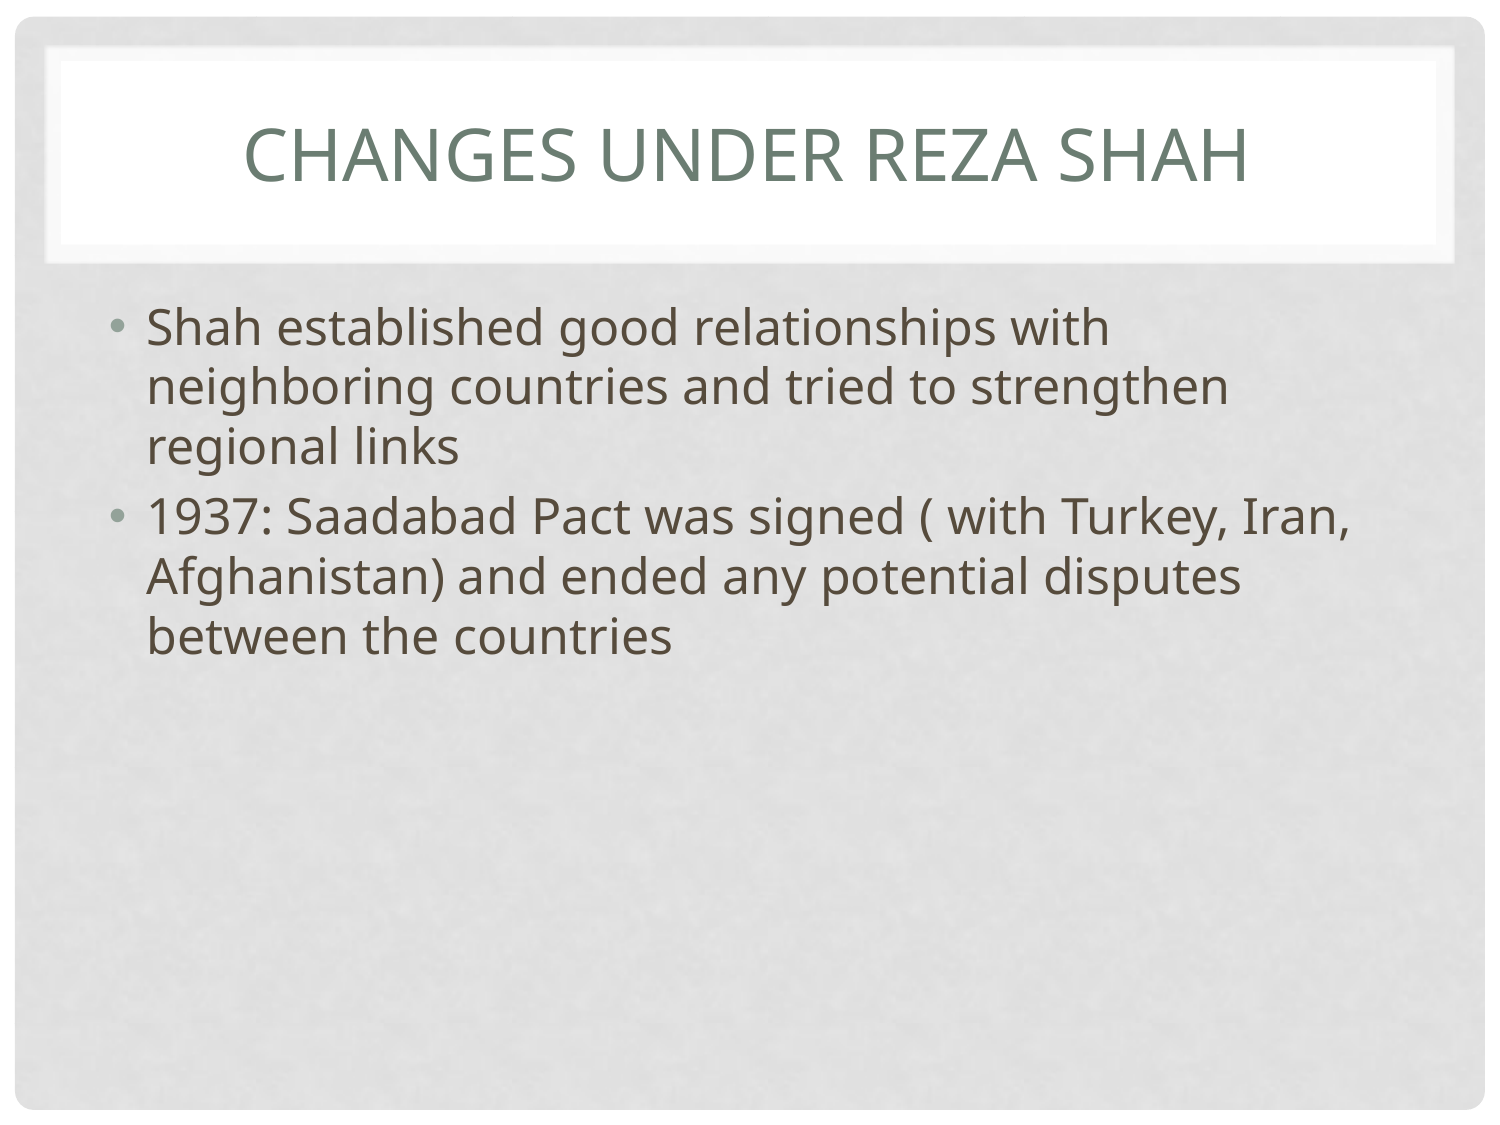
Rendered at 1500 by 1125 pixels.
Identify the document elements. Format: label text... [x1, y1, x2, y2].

title Changes under Reza Shah [69, 66, 1425, 238]
list Shah established good relationships with neighboring countries and tried to strengthen regional links 1937: Saadabad Pact was signed ( with Turkey, Iran, Afghanistan) and ended any potential disputes between the countries [75, 287, 1425, 1005]
